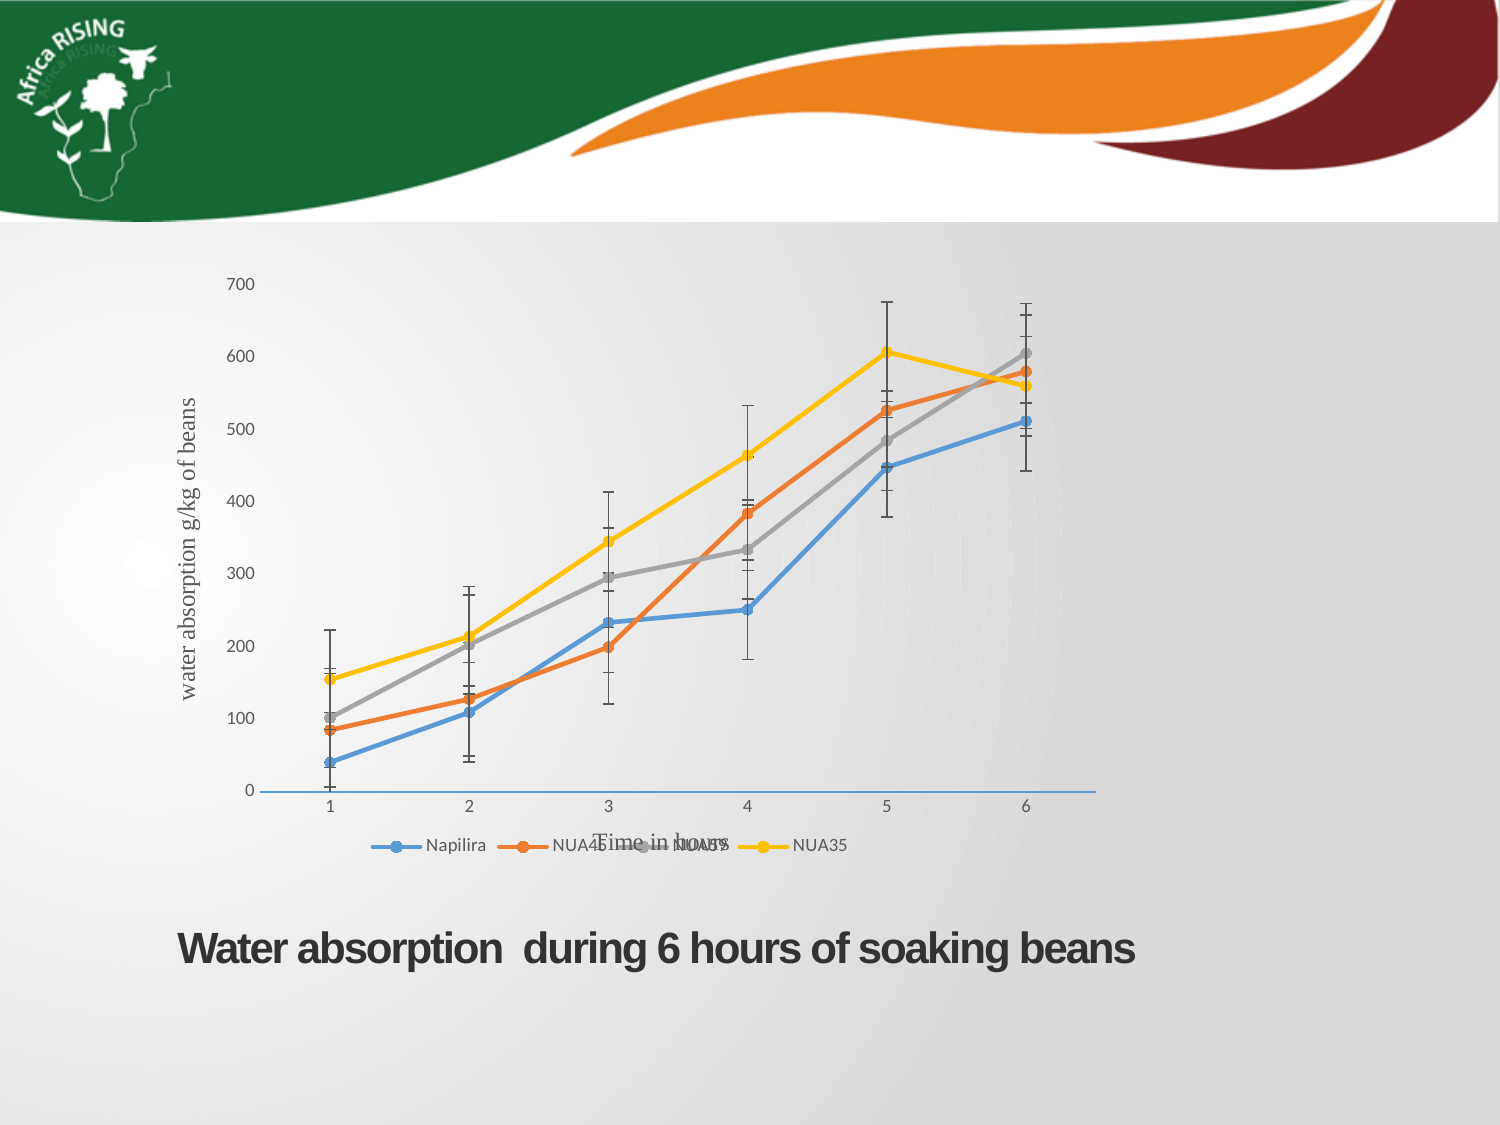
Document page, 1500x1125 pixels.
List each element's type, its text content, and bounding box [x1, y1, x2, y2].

chart [124, 227, 1097, 863]
title Water absorption during 6 hours of soaking beans [162, 912, 1367, 1035]
picture [0, 0, 1499, 222]
